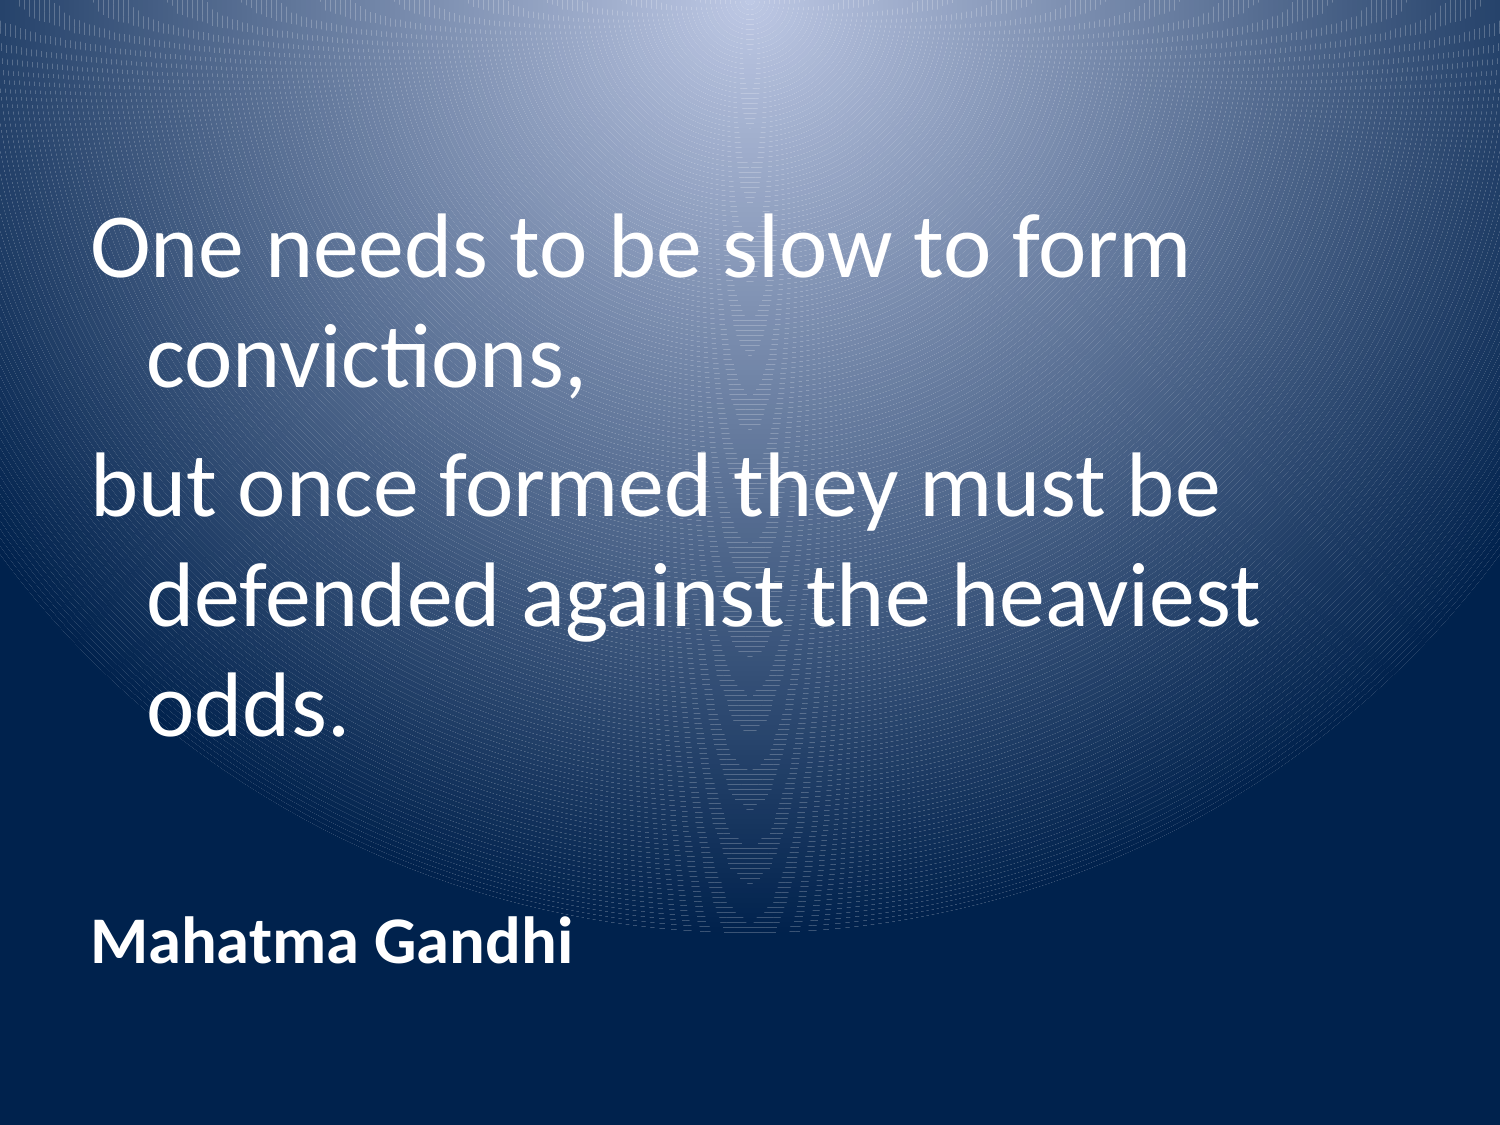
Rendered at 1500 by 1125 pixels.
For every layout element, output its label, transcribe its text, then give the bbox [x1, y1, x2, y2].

list One needs to be slow to form convictions, but once formed they must be defended against the heaviest odds. Mahatma Gandhi [75, 50, 1425, 1005]
